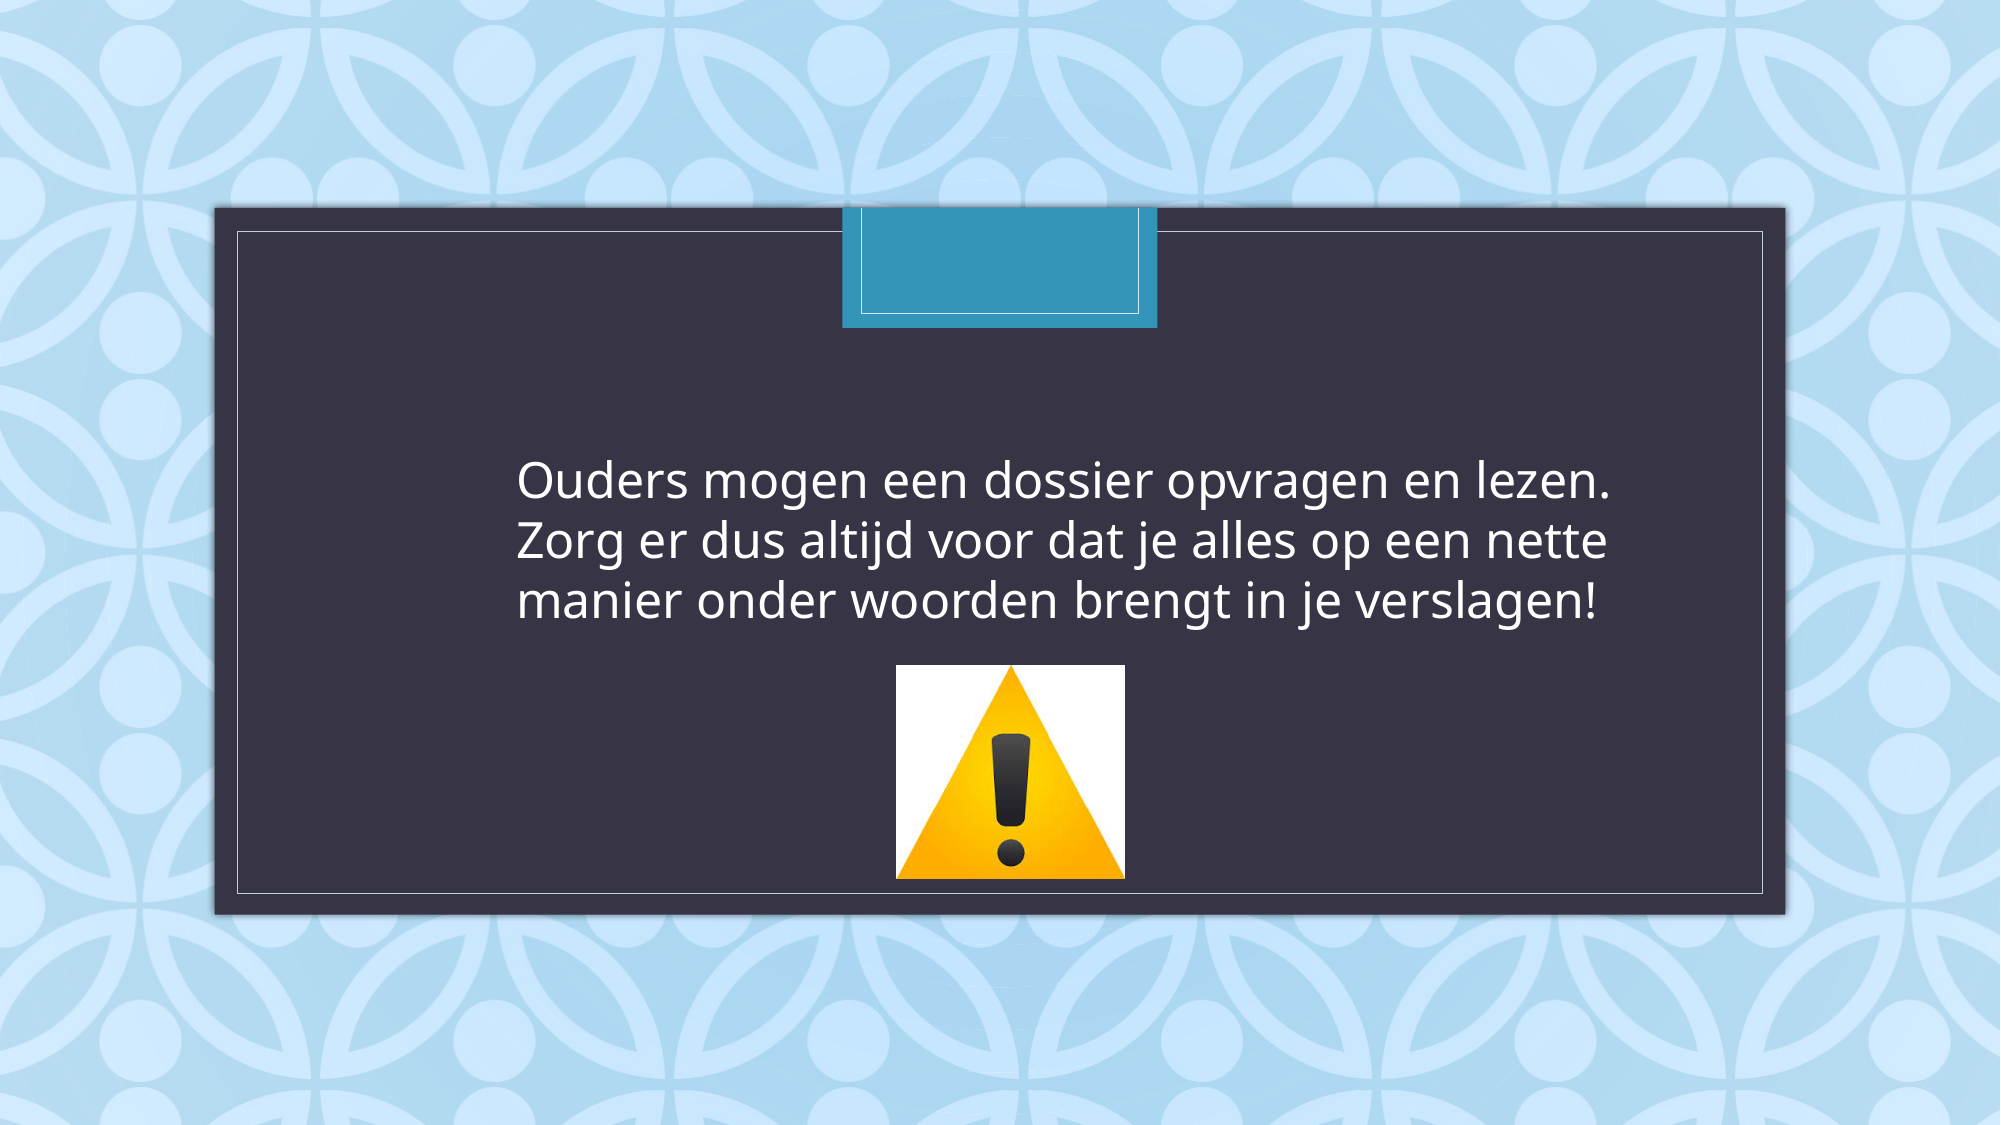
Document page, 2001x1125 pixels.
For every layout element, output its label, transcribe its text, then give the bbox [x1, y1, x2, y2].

text_box Ouders mogen een dossier opvragen en lezen. Zorg er dus altijd voor dat je alles op een nette manier onder woorden brengt in je verslagen! [501, 440, 1628, 636]
picture [896, 665, 1125, 879]
